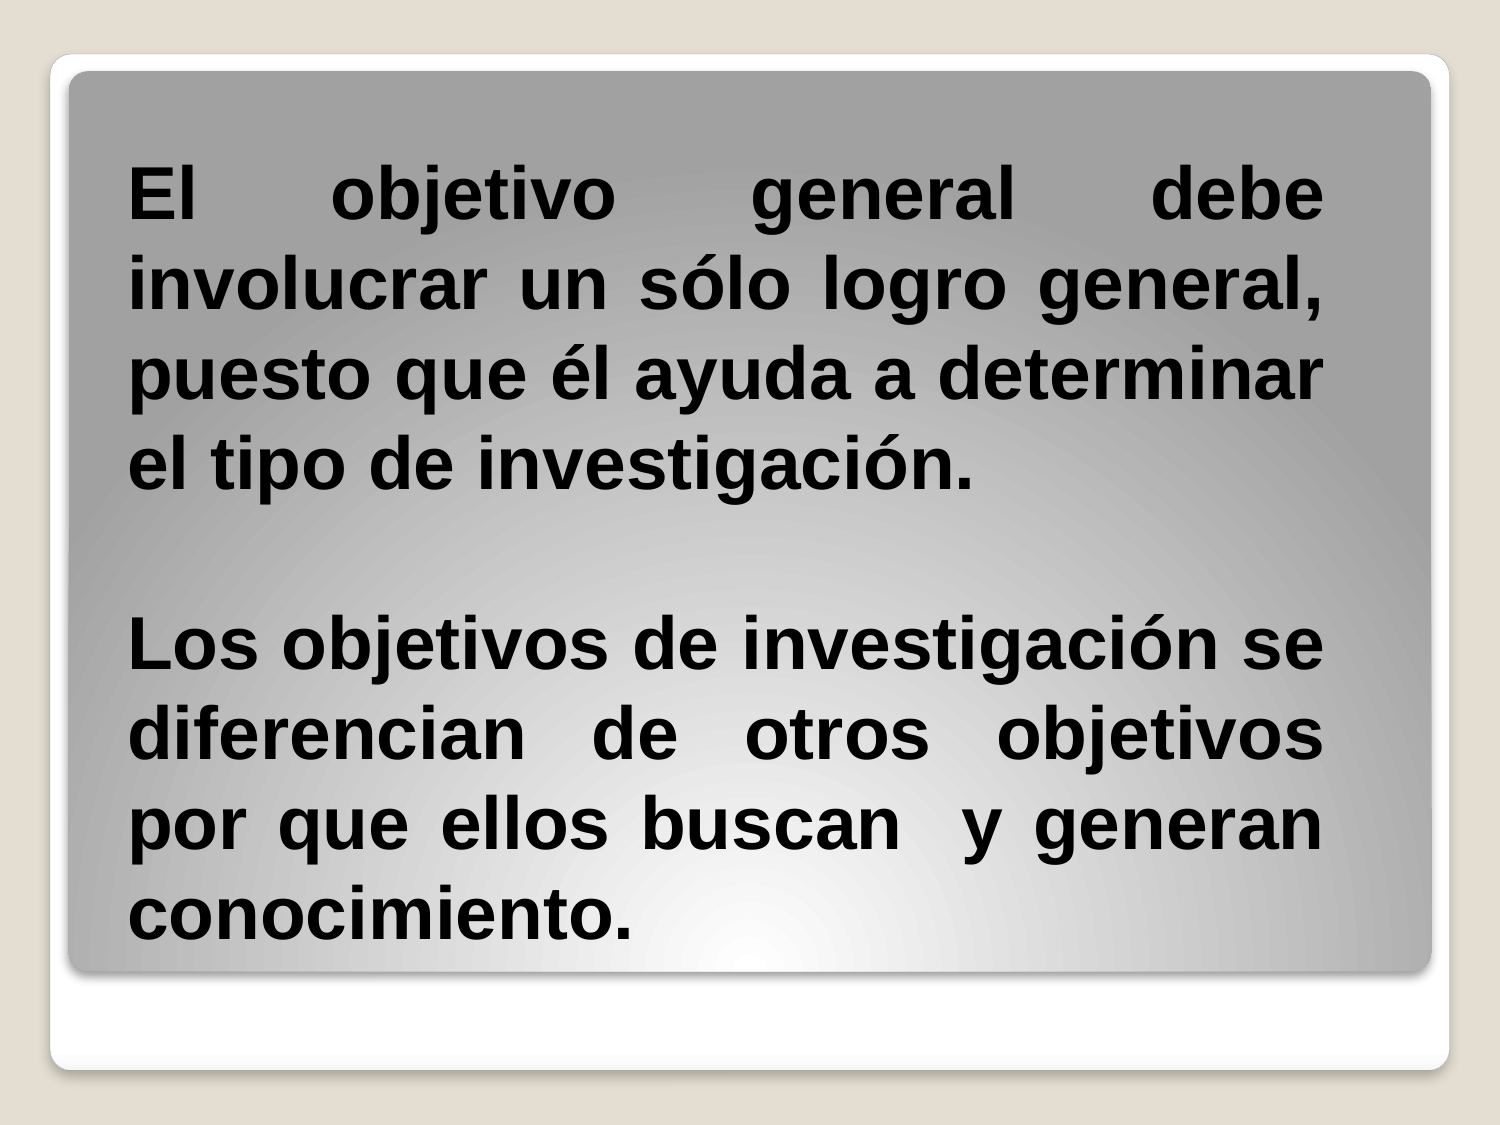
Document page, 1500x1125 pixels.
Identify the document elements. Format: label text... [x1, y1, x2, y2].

text_box El objetivo general debe involucrar un sólo logro general, puesto que él ayuda a determinar el tipo de investigación. Los objetivos de investigación se diferencian de otros objetivos por que ellos buscan y generan conocimiento. [112, 137, 1341, 962]
